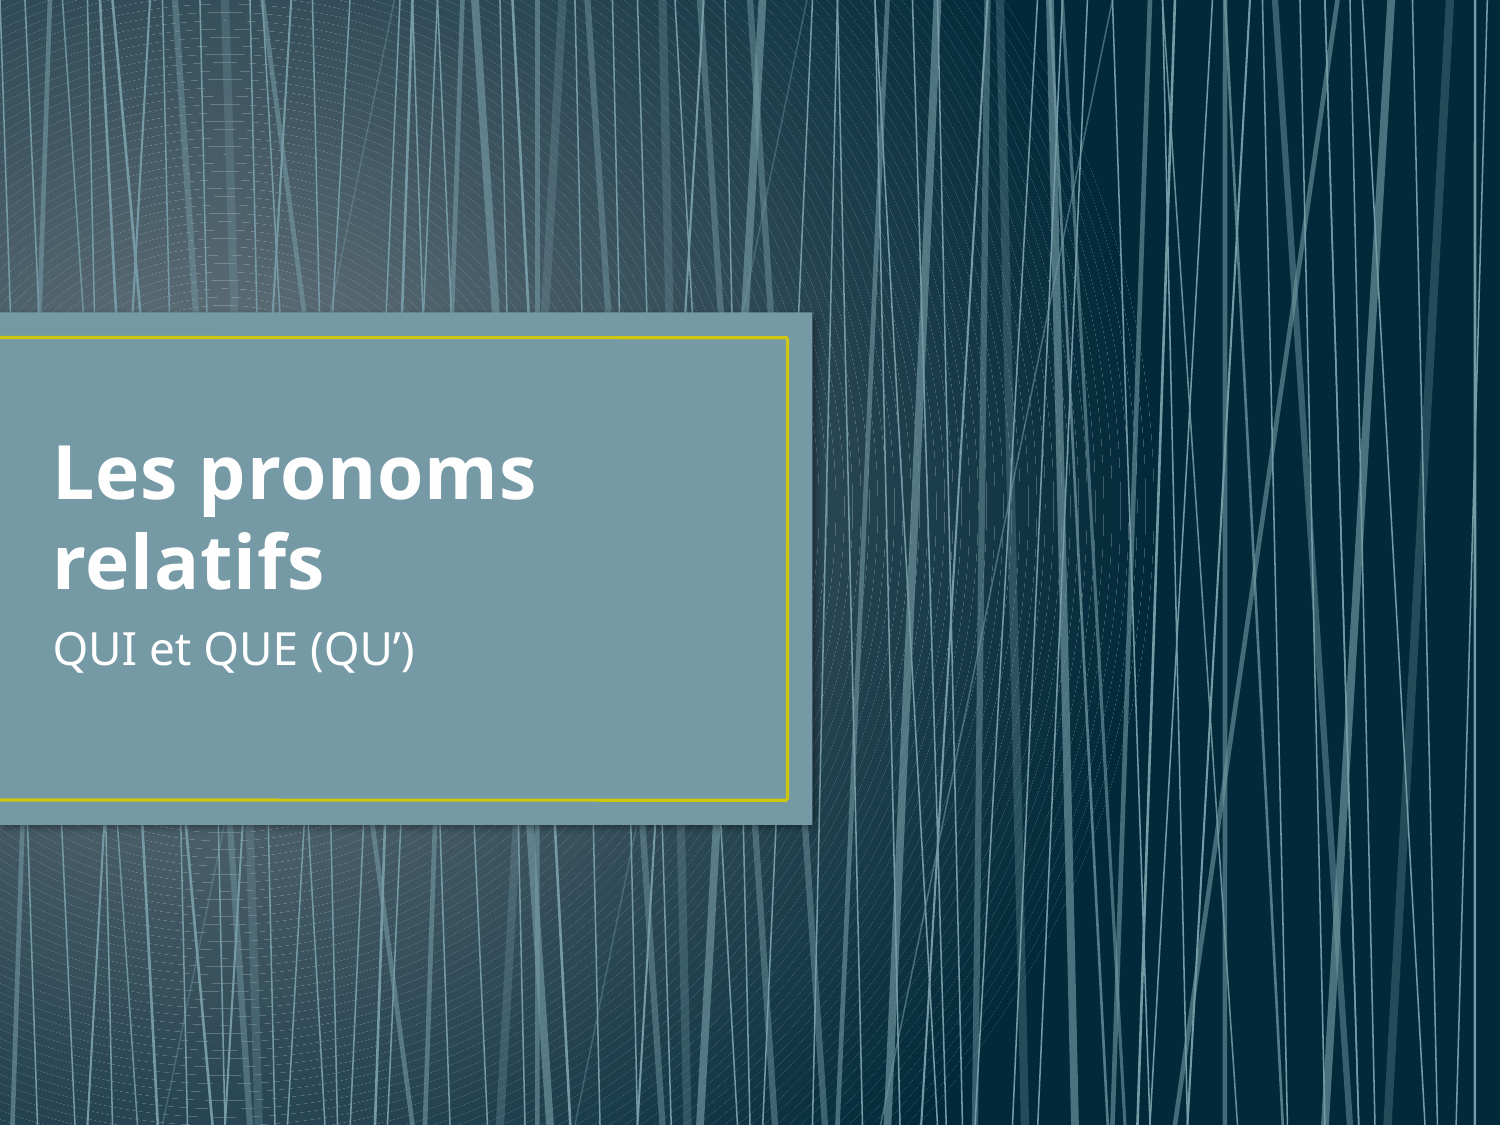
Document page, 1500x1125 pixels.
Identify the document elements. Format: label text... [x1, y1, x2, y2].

title Les pronoms relatifs [37, 349, 763, 612]
subtitle QUI et QUE (QU’) [37, 612, 763, 788]
